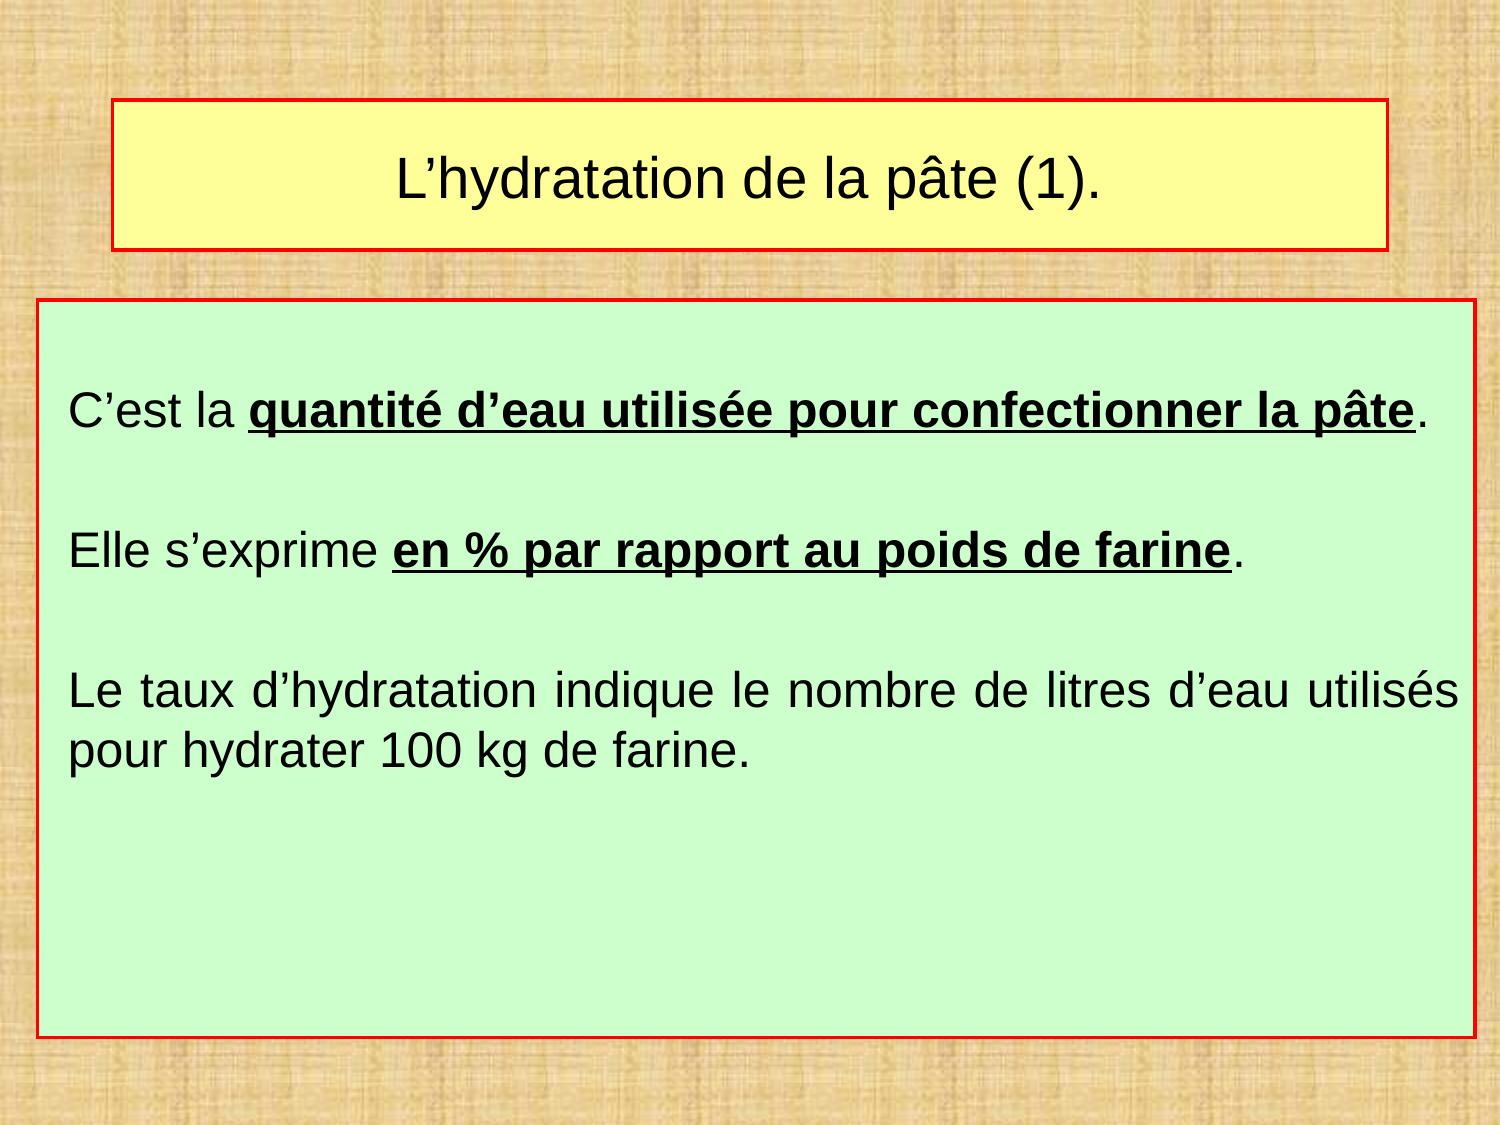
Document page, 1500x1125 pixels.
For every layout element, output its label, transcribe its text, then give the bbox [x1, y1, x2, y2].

picture [0, 0, 1500, 1125]
title L’hydratation de la pâte (1). [112, 99, 1388, 250]
list C’est la quantité d’eau utilisée pour confectionner la pâte. Elle s’exprime en % par rapport au poids de farine. Le taux d’hydratation indique le nombre de litres d’eau utilisés pour hydrater 100 kg de farine. [37, 299, 1475, 1038]
